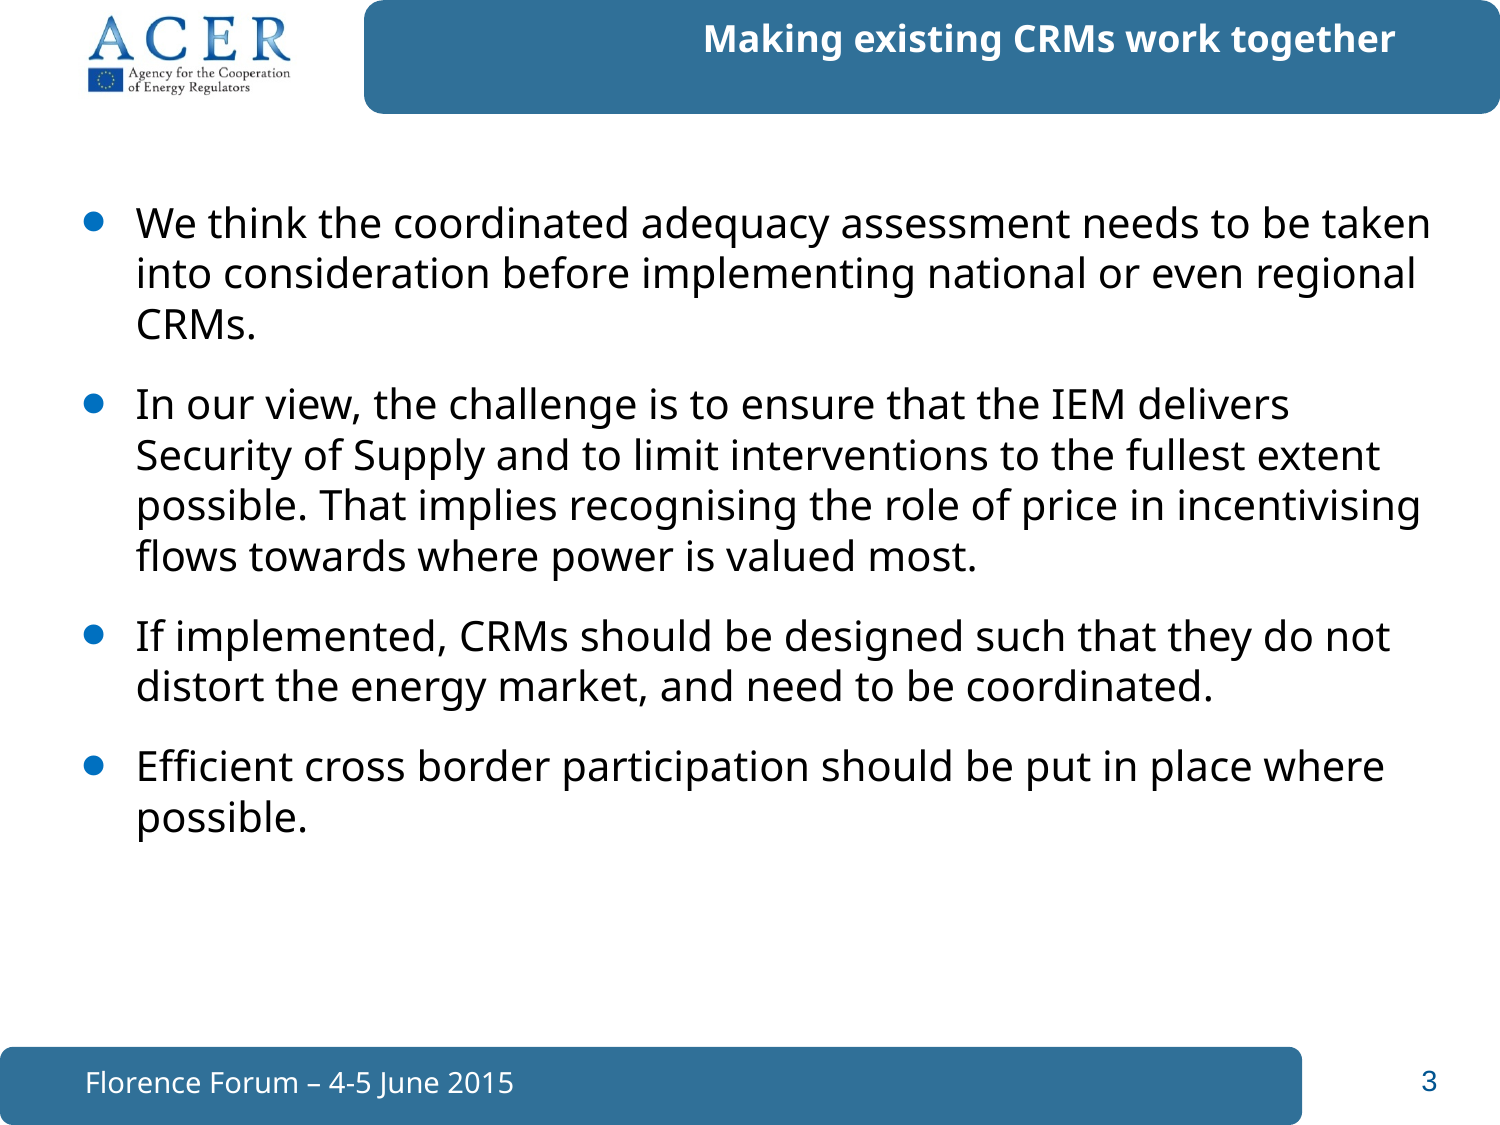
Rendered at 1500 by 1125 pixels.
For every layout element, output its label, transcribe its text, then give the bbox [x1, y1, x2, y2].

picture [67, 0, 308, 110]
text_box Florence Forum – 4-5 June 2015 [70, 1056, 962, 1117]
text_box 3 [1369, 1058, 1453, 1106]
text_box We think the coordinated adequacy assessment needs to be taken into consideration before implementing national or even regional CRMs. In our view, the challenge is to ensure that the IEM delivers Security of Supply and to limit interventions to the fullest extent possible. That implies recognising the role of price in incentivising flows towards where power is valued most. If implemented, CRMs should be designed such that they do not distort the energy market, and need to be coordinated. Efficient cross border participation should be put in place where possible. [79, 196, 1445, 1000]
text_box Making existing CRMs work together [490, 7, 1412, 67]
